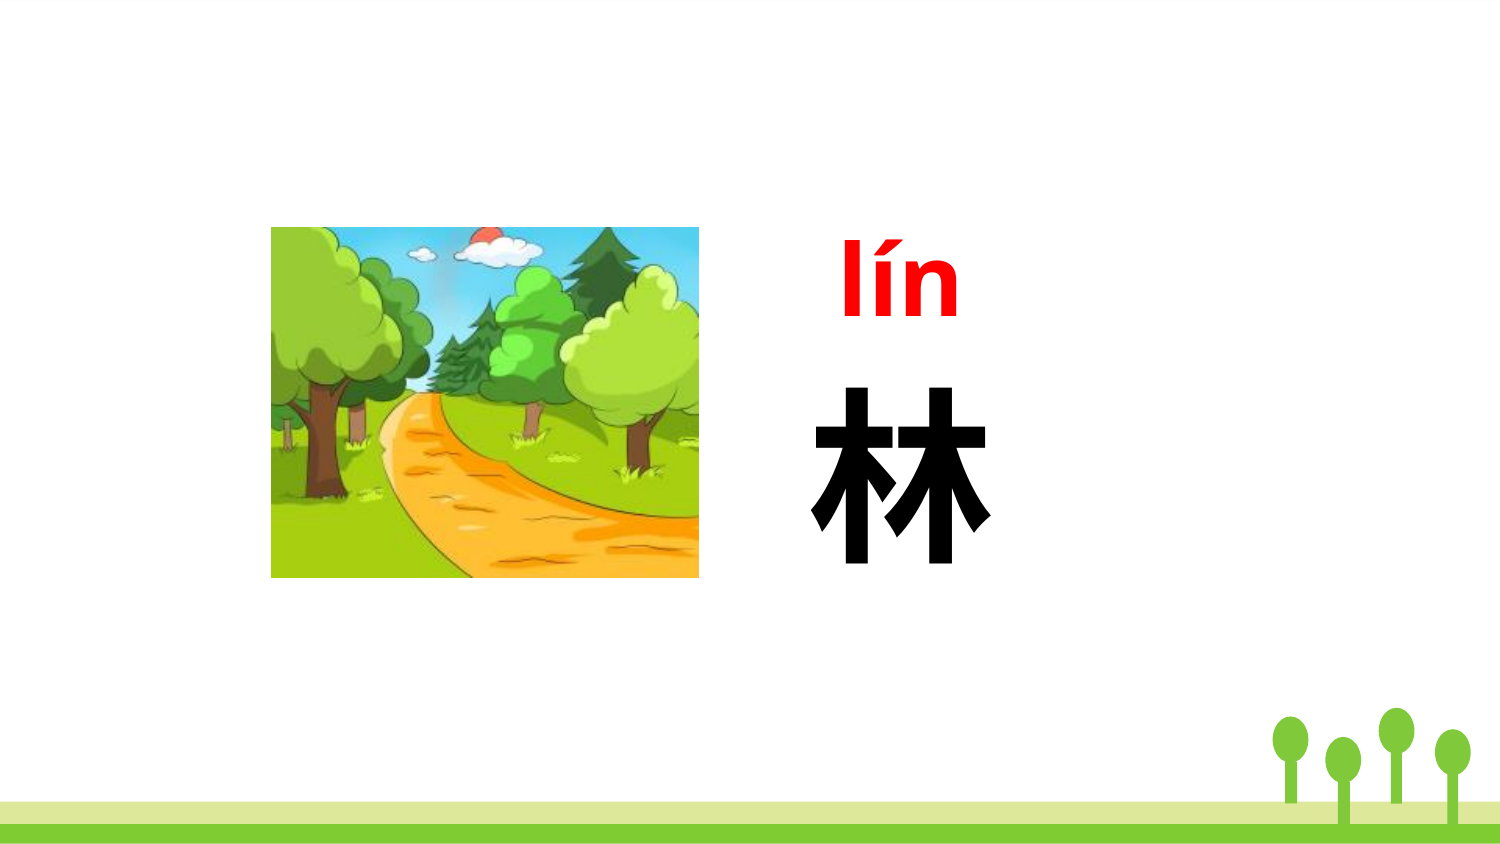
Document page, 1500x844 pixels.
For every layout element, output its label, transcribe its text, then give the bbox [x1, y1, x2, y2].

picture [0, 0, 1500, 707]
text_box 林 [796, 354, 1041, 591]
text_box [0, 707, 1500, 844]
text_box lín [826, 210, 992, 342]
